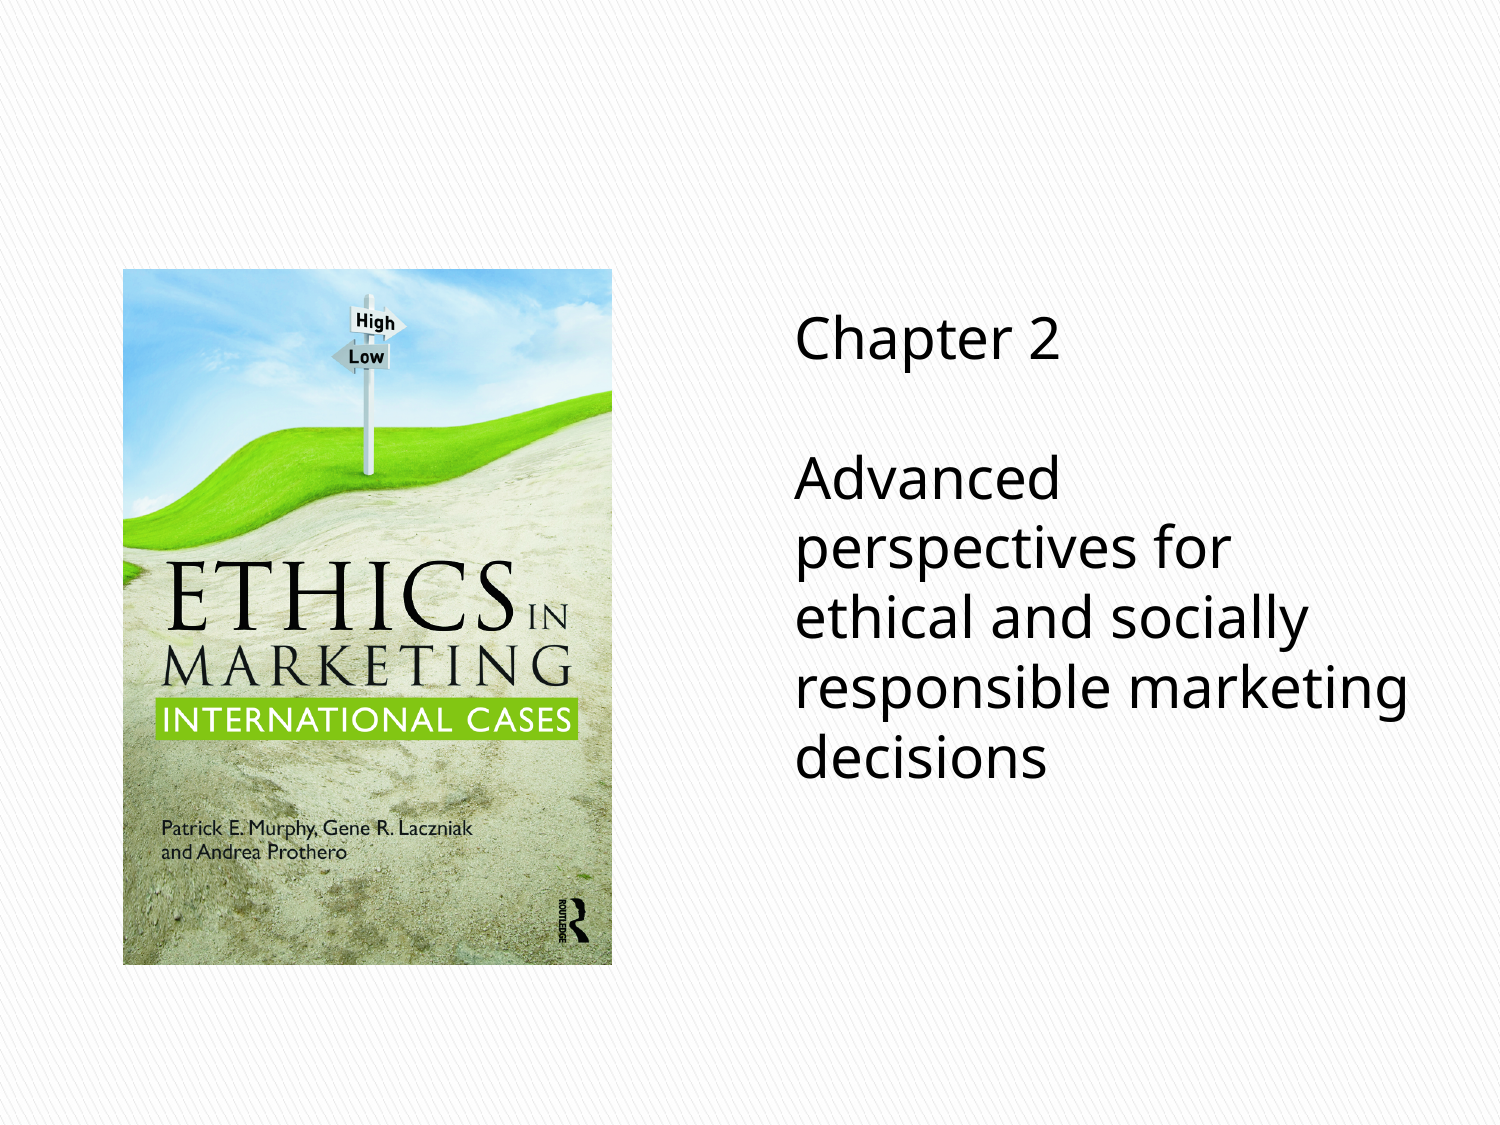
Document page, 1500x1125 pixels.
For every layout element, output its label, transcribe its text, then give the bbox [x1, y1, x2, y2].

list Chapter 2 Advanced perspectives for ethical and socially responsible marketing decisions [761, 293, 1425, 941]
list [123, 268, 612, 965]
